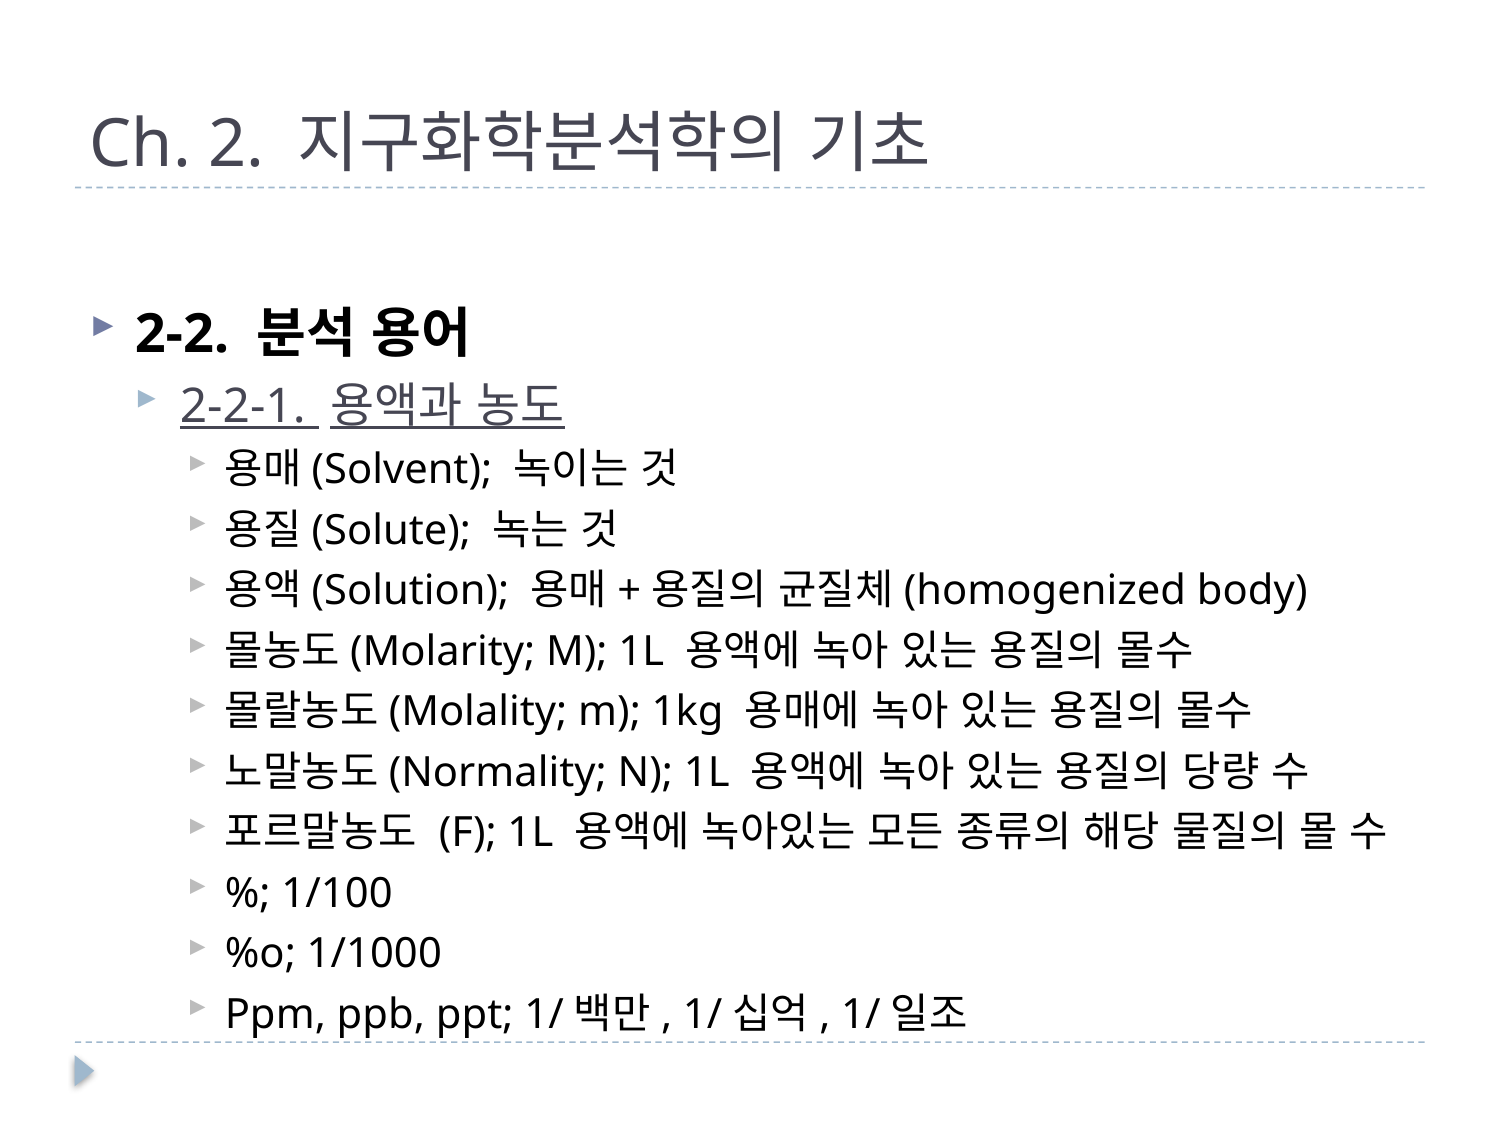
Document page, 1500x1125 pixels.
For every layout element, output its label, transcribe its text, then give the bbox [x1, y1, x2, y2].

title Ch. 2. 지구화학분석학의 기초 [75, 24, 1425, 188]
list 2-2. 분석 용어 2-2-1. 용액과 농도 용매(Solvent); 녹이는 것 용질(Solute); 녹는 것 용액(Solution); 용매+용질의 균질체(homogenized body) 몰농도(Molarity; M); 1L 용액에 녹아 있는 용질의 몰수 몰랄농도(Molality; m); 1kg 용매에 녹아 있는 용질의 몰수 노말농도(Normality; N); 1L 용액에 녹아 있는 용질의 당량 수 포르말농도 (F); 1L 용액에 녹아있는 모든 종류의 해당 물질의 몰 수 %; 1/100 %o; 1/1000 Ppm, ppb, ppt; 1/백만, 1/십억, 1/일조 [75, 291, 1483, 1050]
